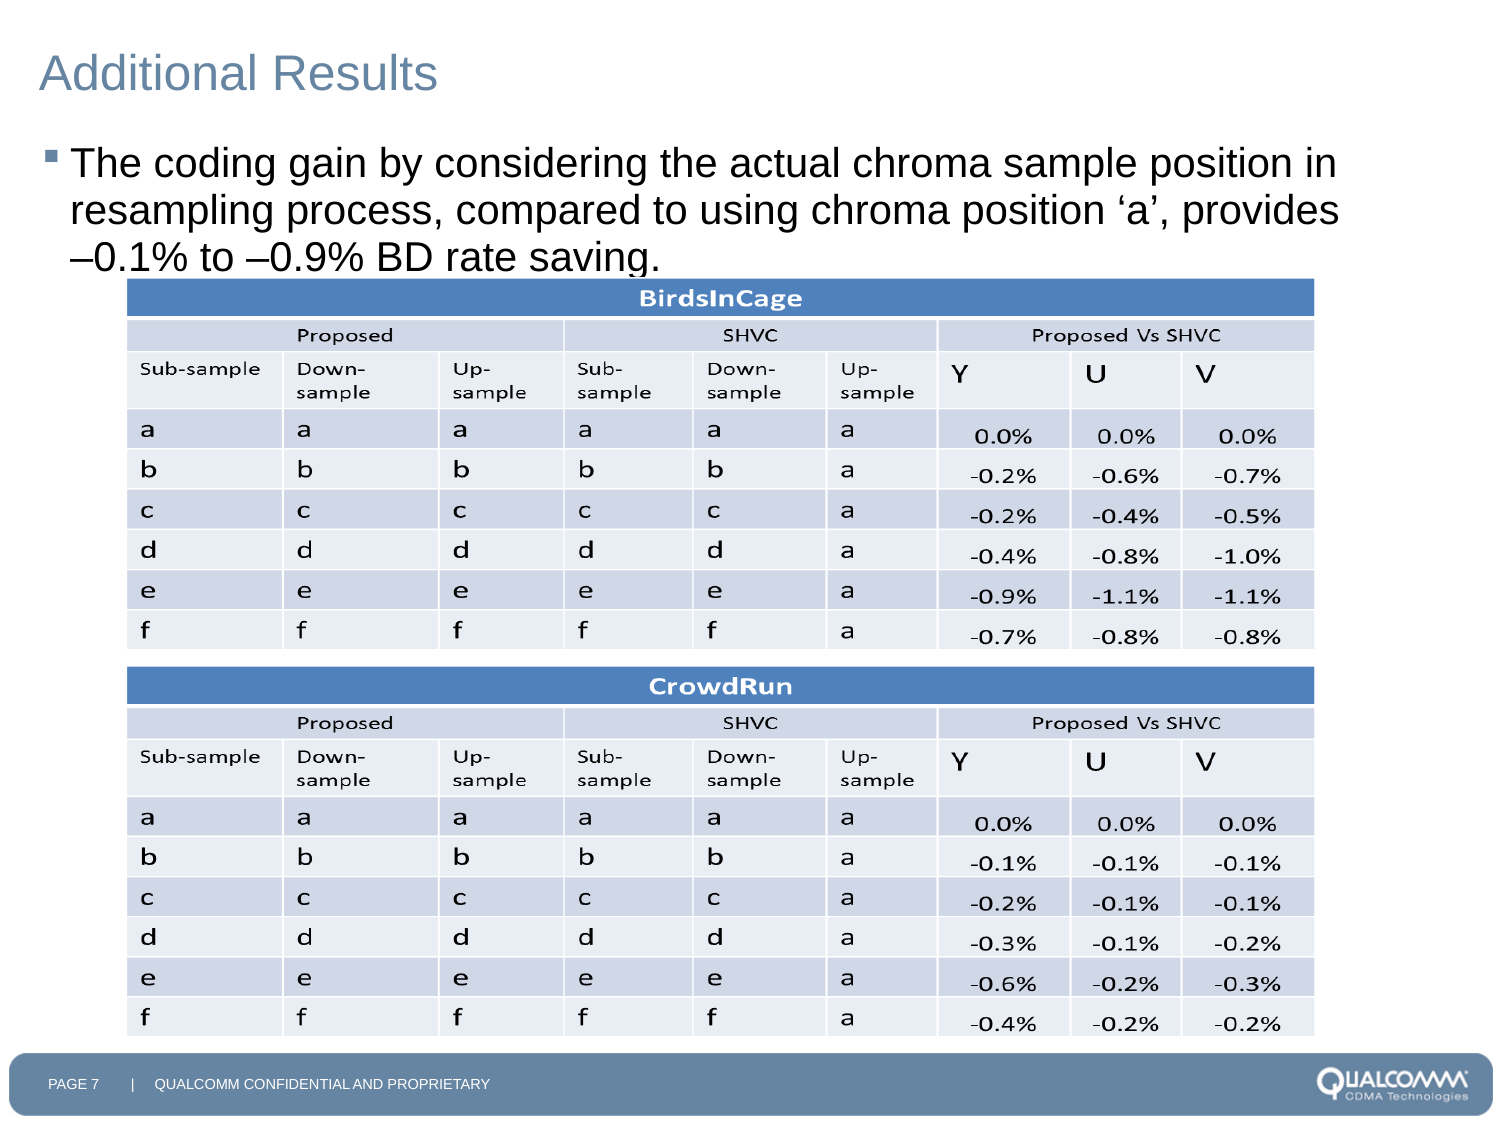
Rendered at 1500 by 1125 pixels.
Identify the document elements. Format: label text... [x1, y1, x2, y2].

list The coding gain by considering the actual chroma sample position in resampling process, compared to using chroma position ‘a’, provides –0.1% to –0.9% BD rate saving. [26, 131, 1457, 1004]
picture [0, 274, 1500, 1125]
title Additional Results [23, 44, 1457, 138]
